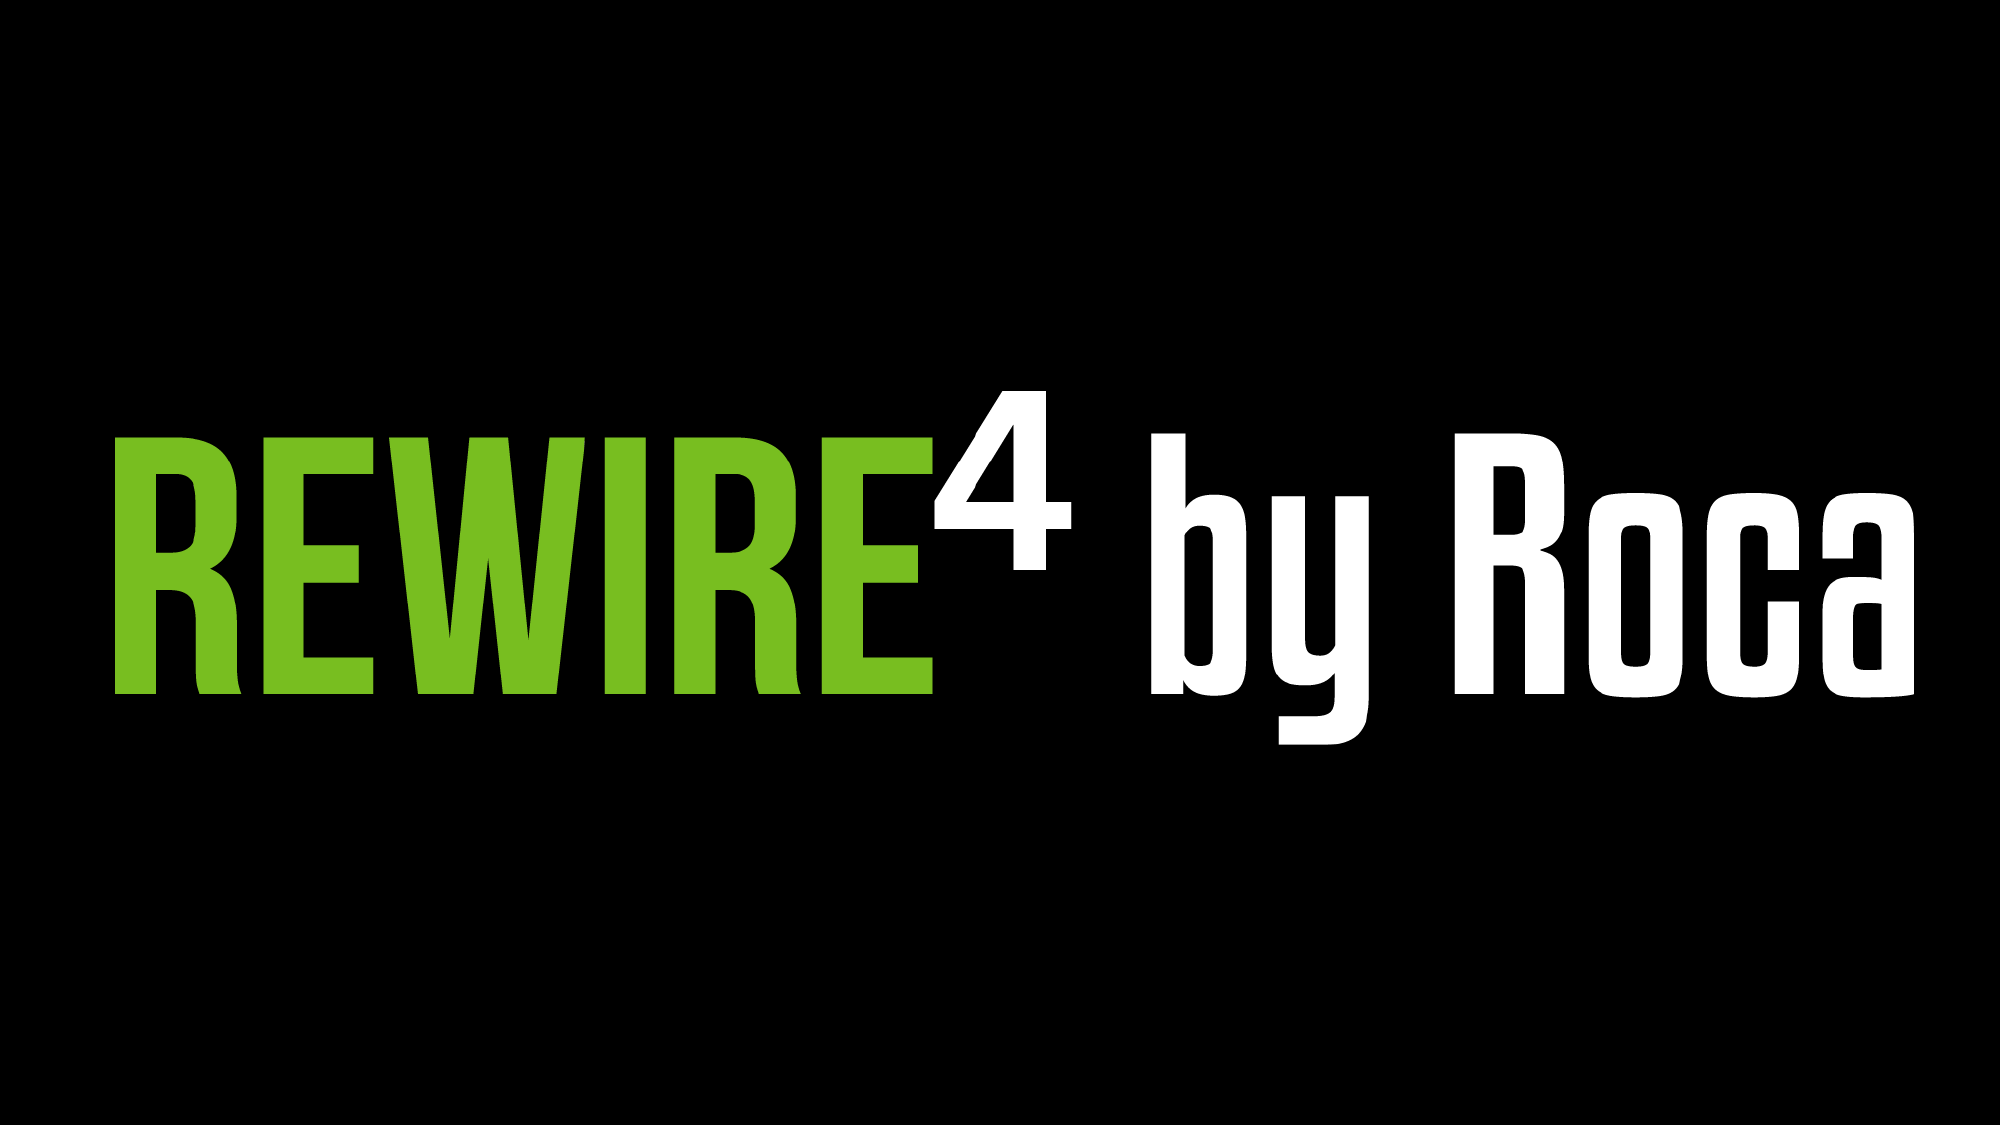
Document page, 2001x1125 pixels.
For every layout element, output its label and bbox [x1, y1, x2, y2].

picture [115, 390, 1914, 745]
